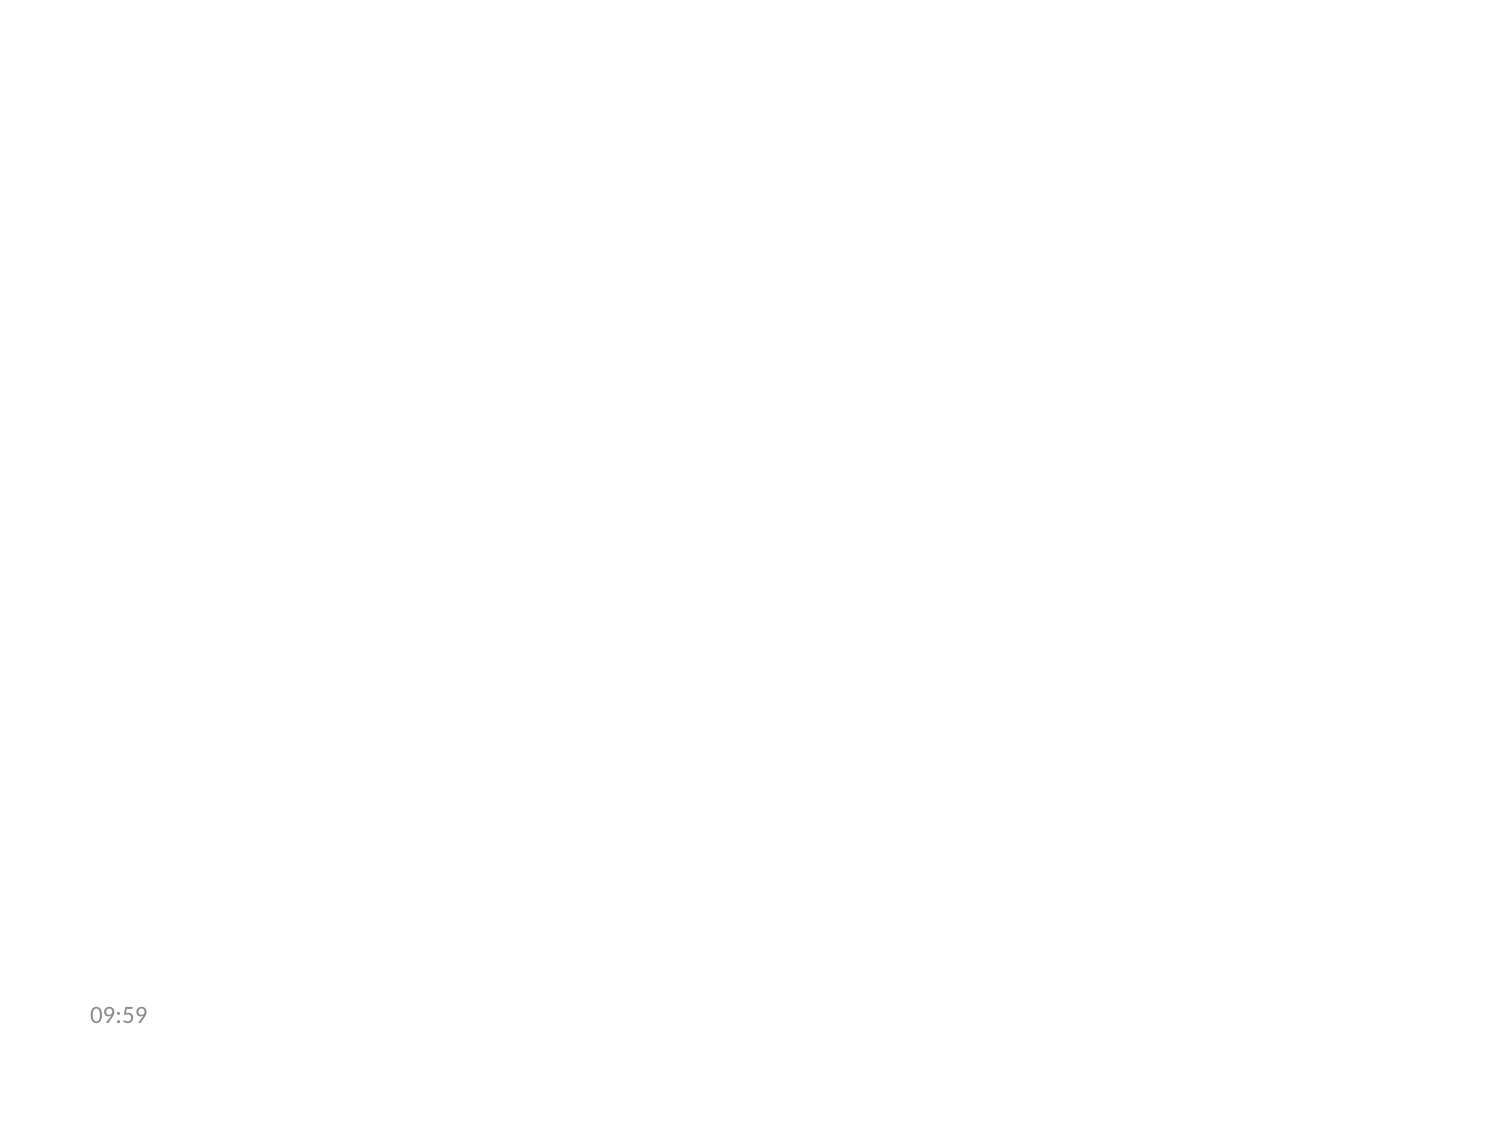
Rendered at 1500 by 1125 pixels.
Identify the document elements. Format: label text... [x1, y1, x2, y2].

text_box 15:35 [75, 983, 425, 1044]
